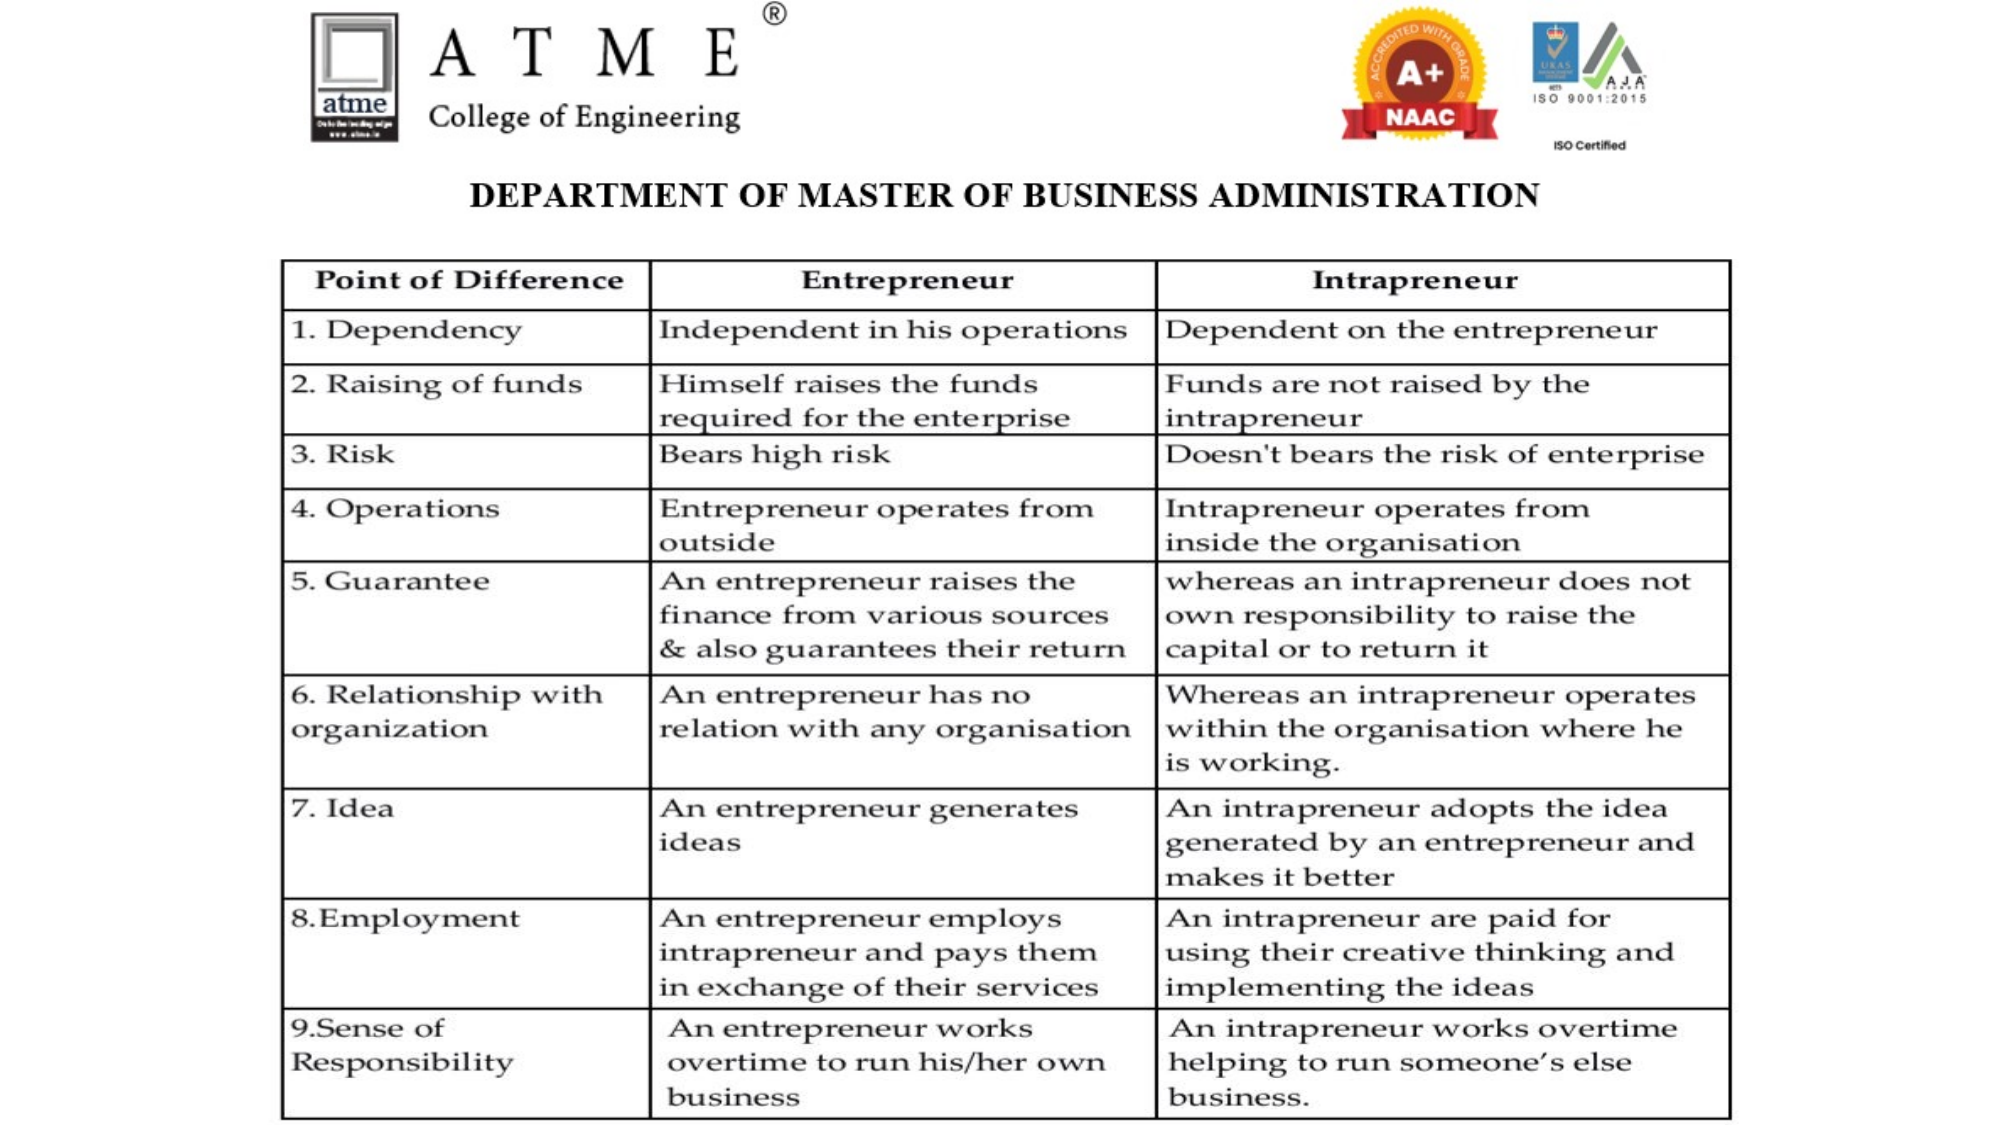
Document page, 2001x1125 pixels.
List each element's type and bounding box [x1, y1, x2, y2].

list [241, 240, 1771, 1125]
picture [303, 0, 1697, 215]
